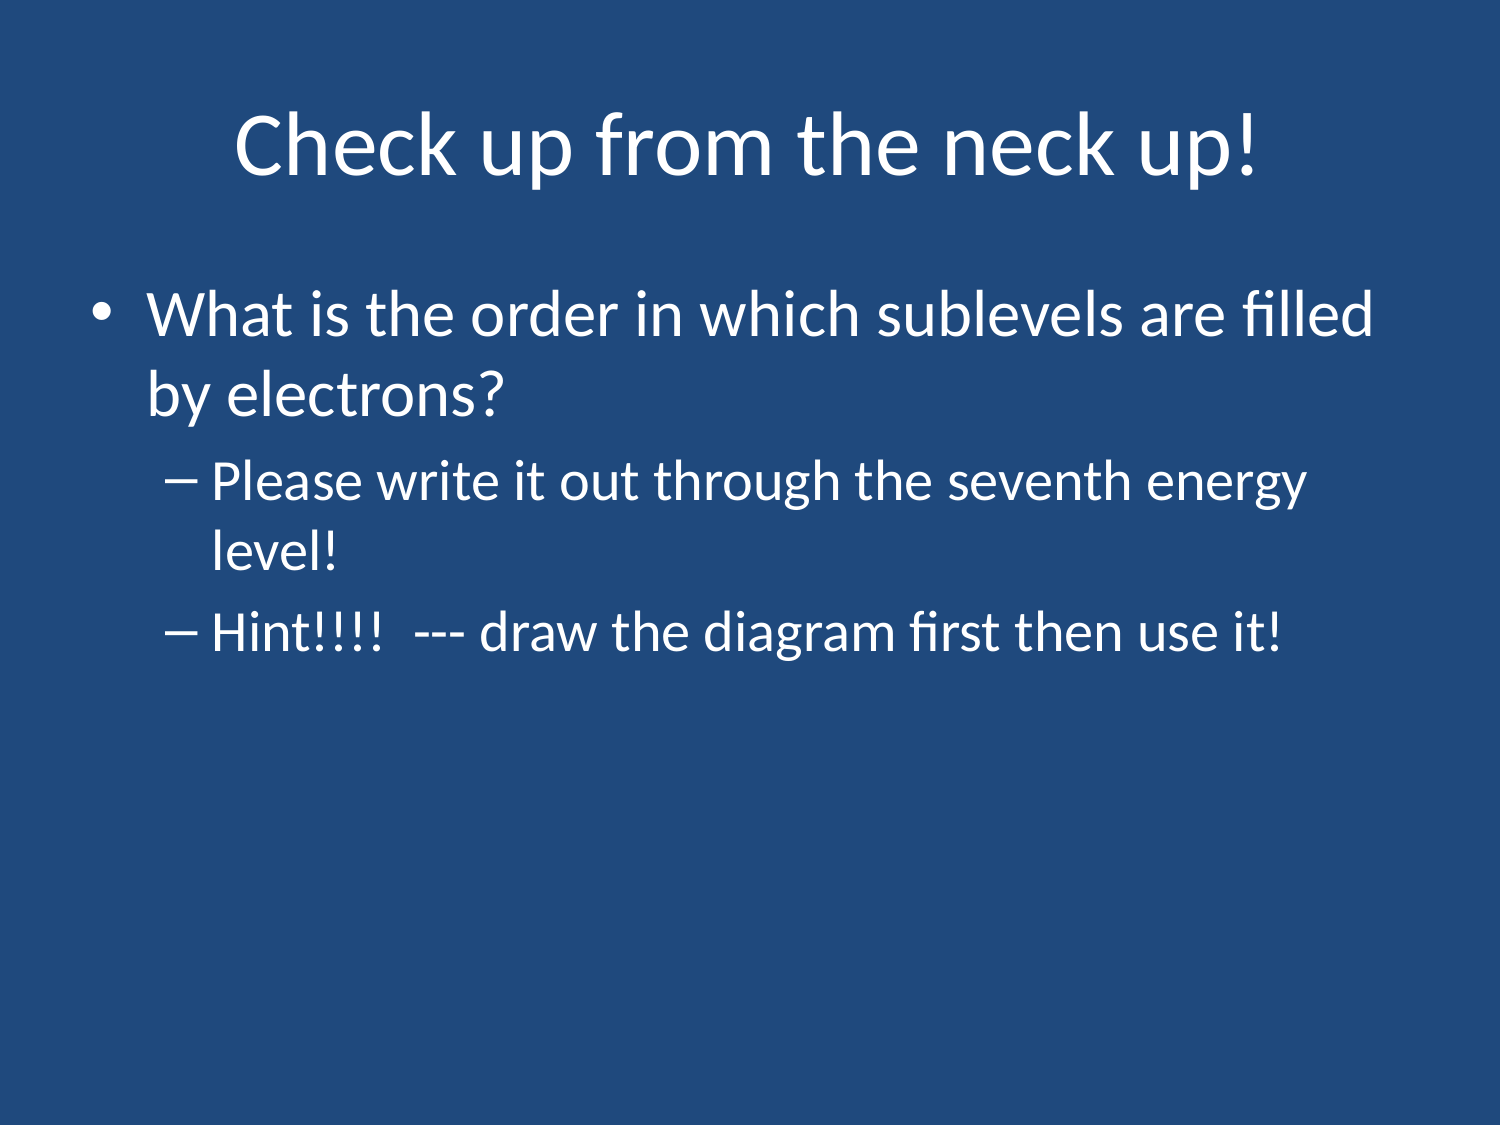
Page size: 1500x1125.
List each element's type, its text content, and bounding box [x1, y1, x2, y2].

title Check up from the neck up! [75, 45, 1425, 233]
list What is the order in which sublevels are filled by electrons? Please write it out through the seventh energy level! Hint!!!! --- draw the diagram first then use it! [75, 262, 1425, 1005]
